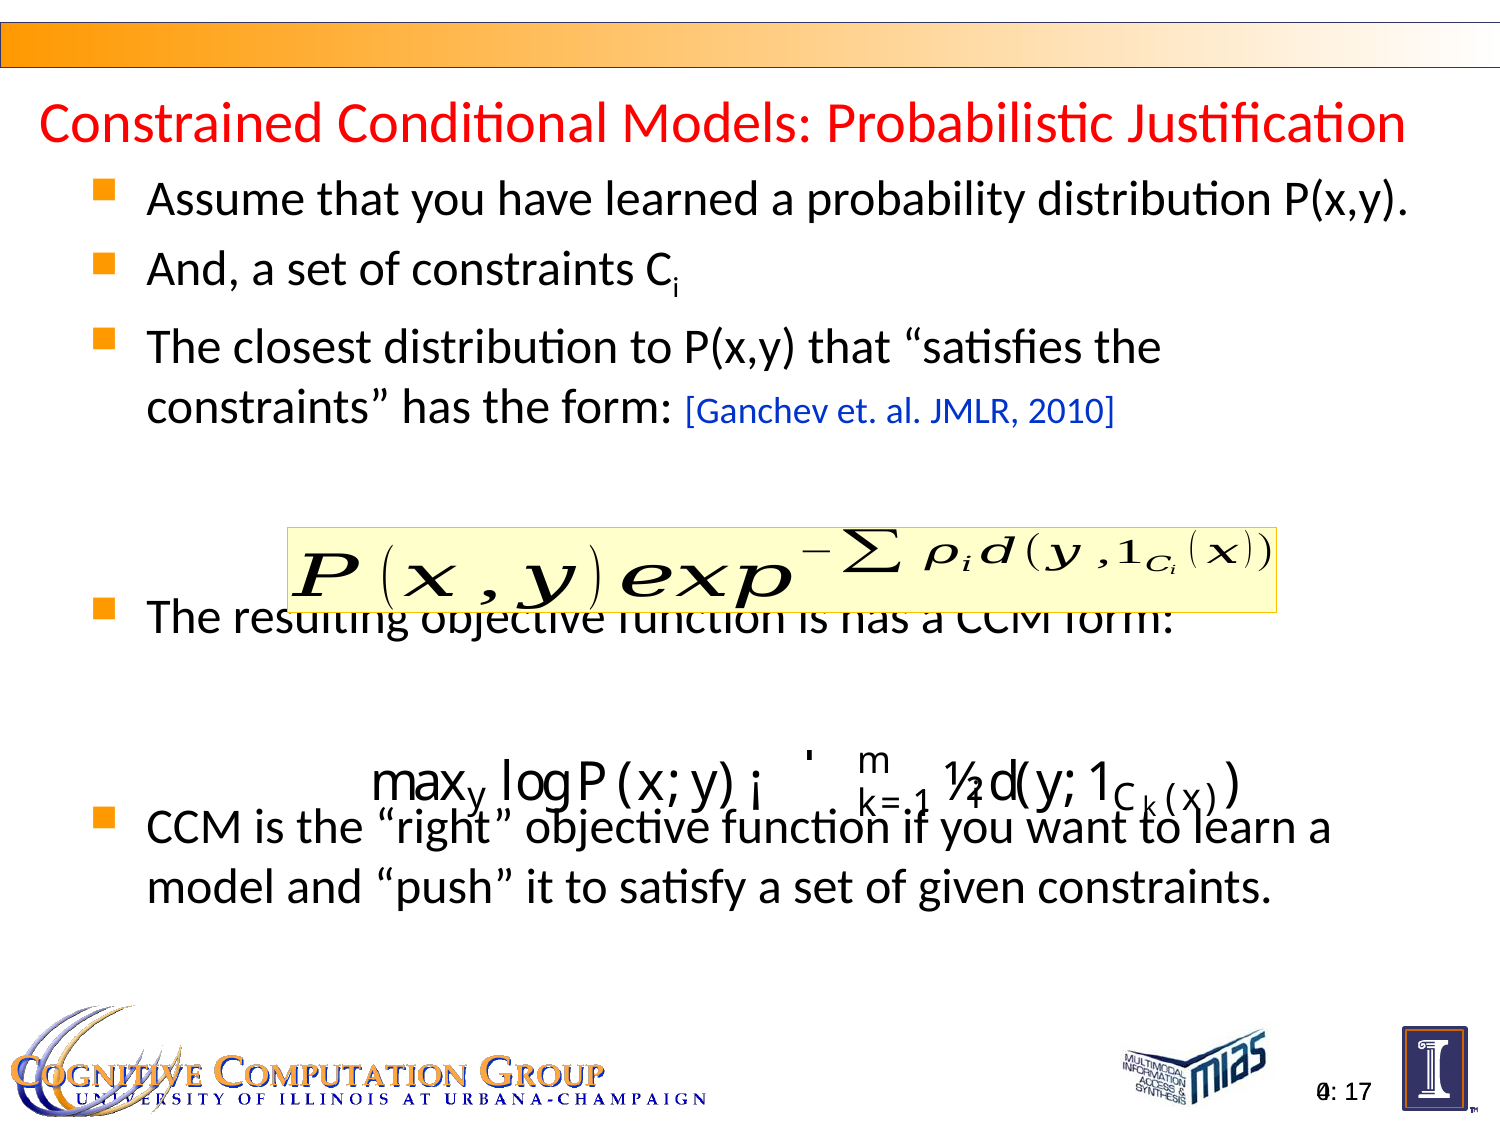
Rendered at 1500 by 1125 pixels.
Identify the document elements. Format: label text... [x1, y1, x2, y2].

picture [1120, 1075, 1237, 1113]
list Assume that you have learned a probability distribution P(x,y). And, a set of constraints Ci The closest distribution to P(x,y) that “satisfies the constraints” has the form: [Ganchev et. al. JMLR, 2010] The resulting objective function is has a CCM form: CCM is the “right” objective function if you want to learn a model and “push” it to satisfy a set of given constraints. [75, 87, 1425, 1075]
picture [368, 749, 1244, 828]
picture [0, 1000, 713, 1125]
slide_number Page 20 [562, 23, 566, 67]
text_box 4: 17 [1237, 1075, 1388, 1113]
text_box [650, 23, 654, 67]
title Constrained Conditional Models: Probabilistic Justification [24, 75, 1438, 163]
